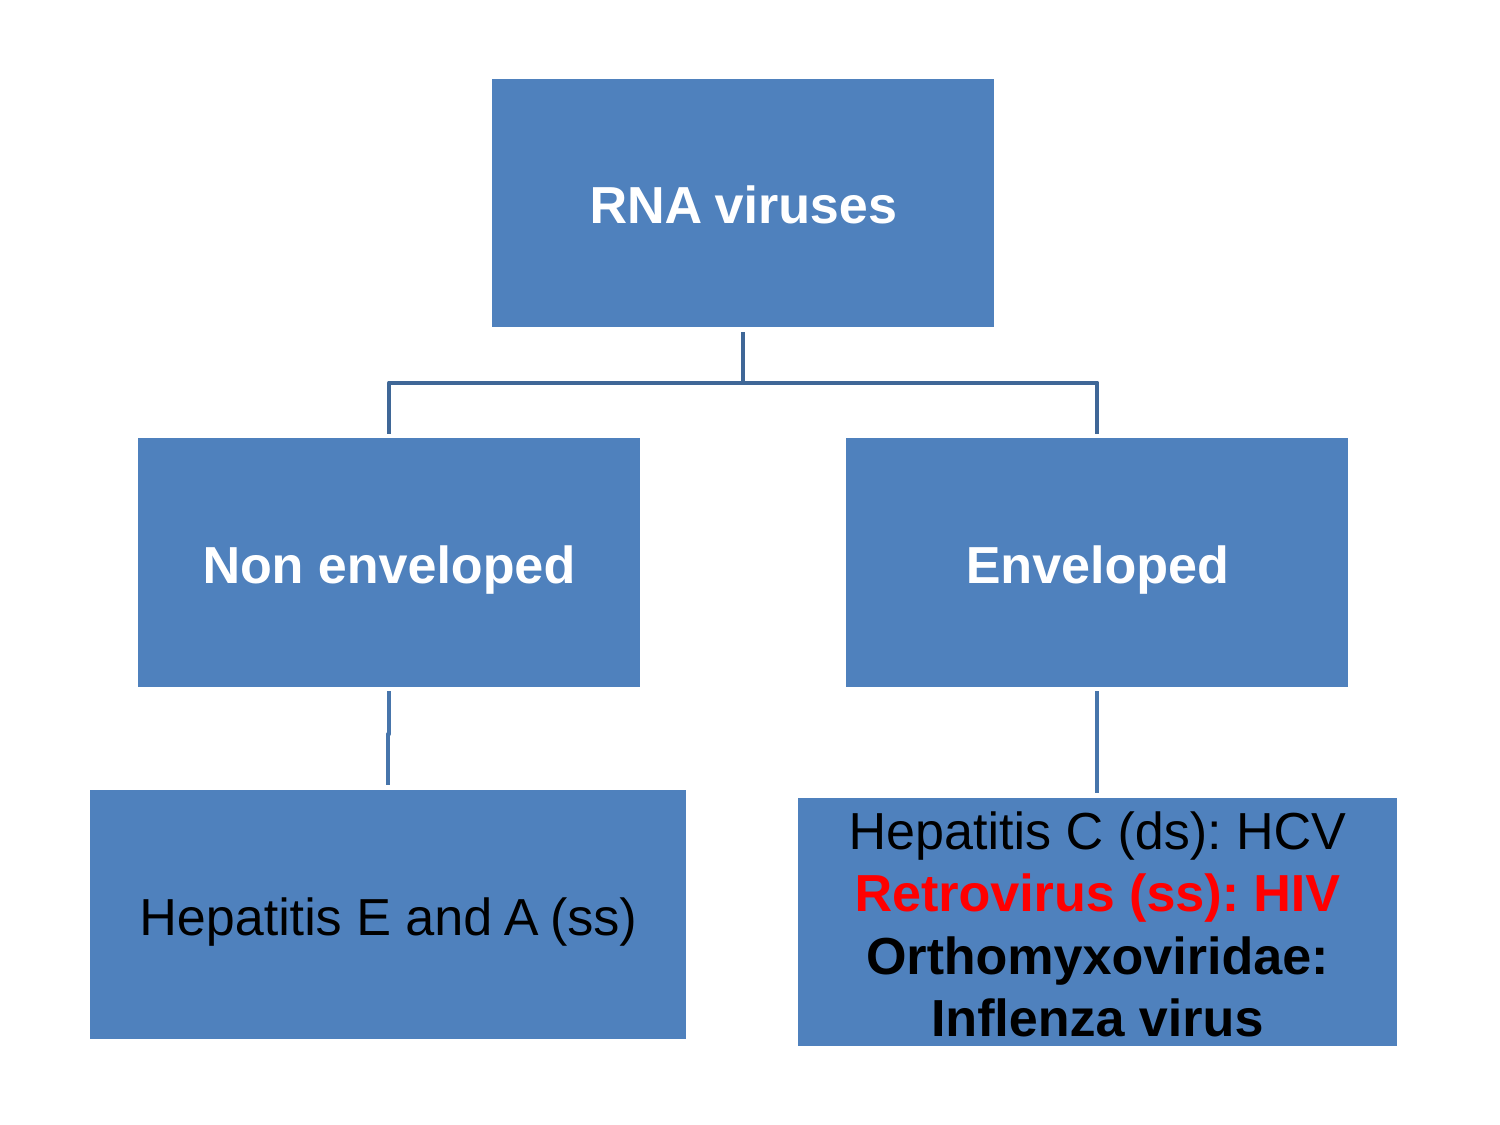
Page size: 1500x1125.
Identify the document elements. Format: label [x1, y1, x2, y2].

text_box [87, 37, 1401, 1088]
